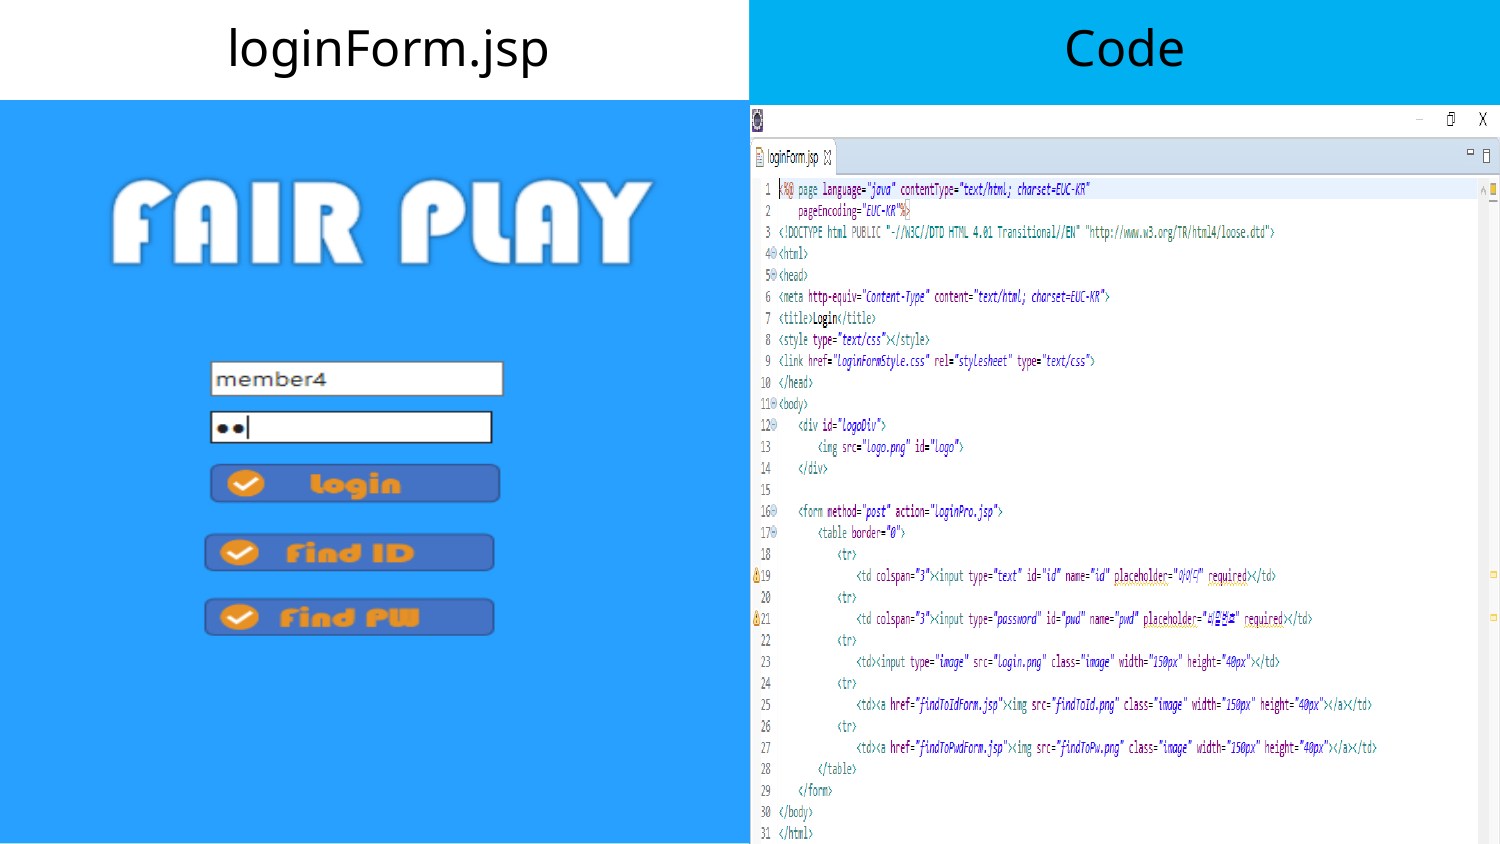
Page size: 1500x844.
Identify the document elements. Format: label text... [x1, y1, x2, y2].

picture [0, 100, 1500, 844]
list loginForm.jsp [196, 15, 582, 77]
text_box Code [990, 16, 1260, 78]
